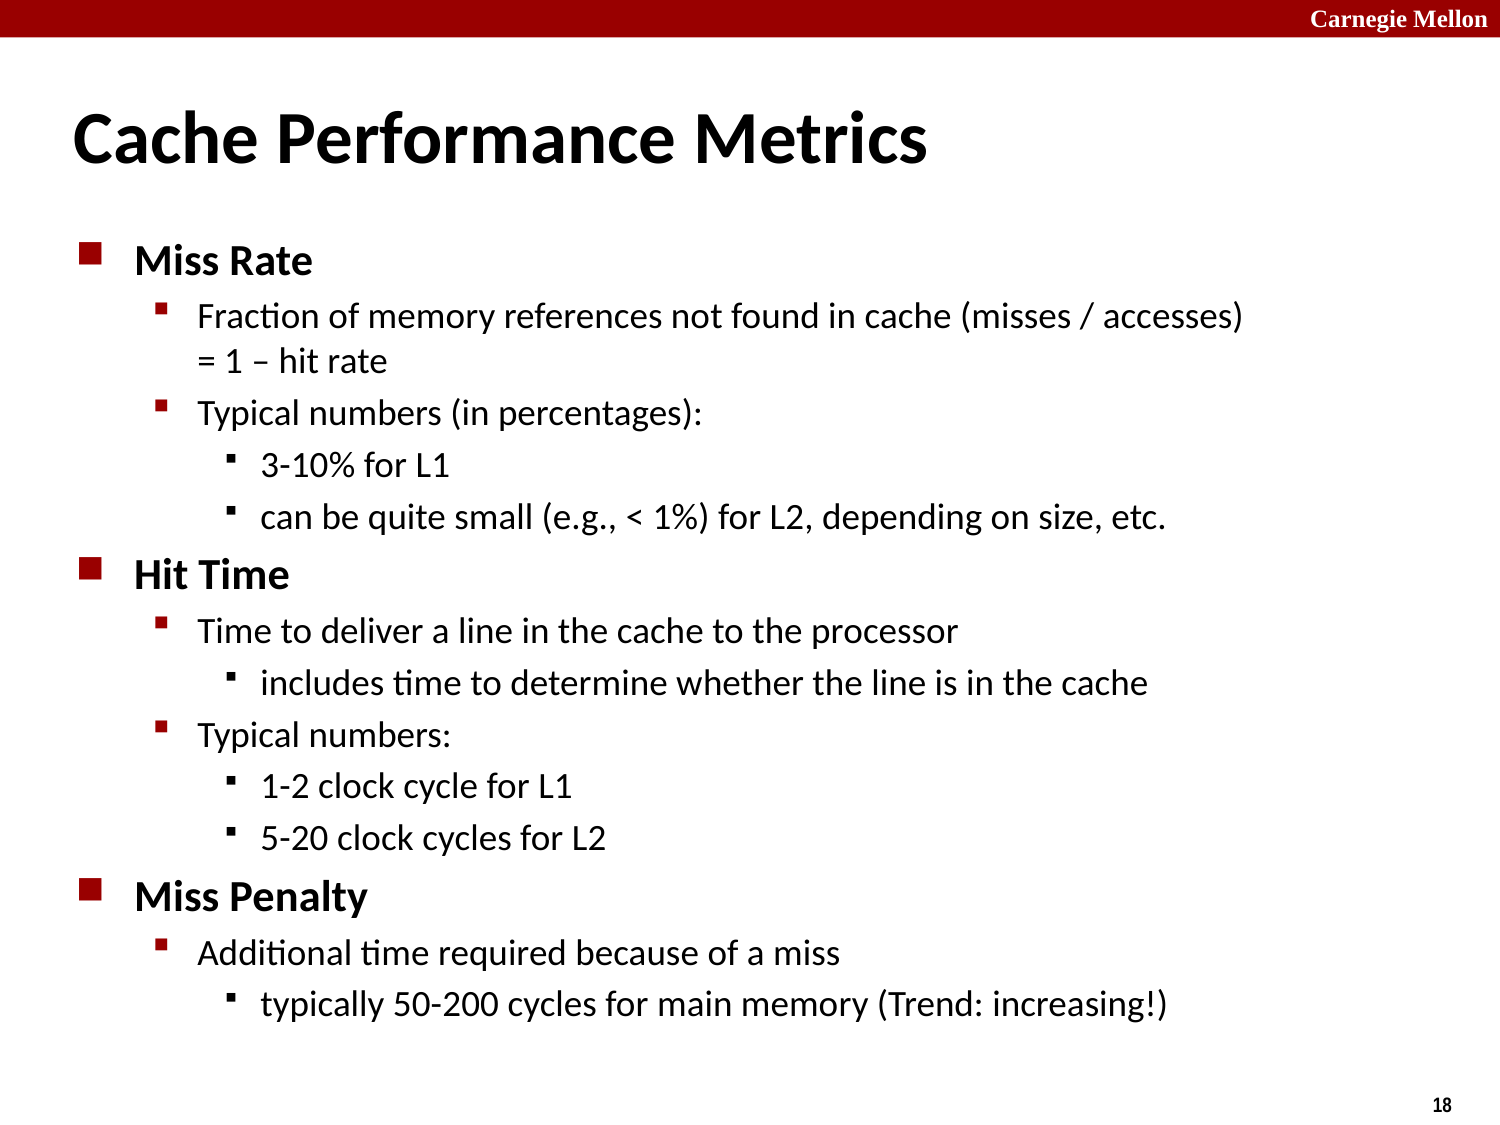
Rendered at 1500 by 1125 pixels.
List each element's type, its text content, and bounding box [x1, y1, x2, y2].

list Miss Rate Fraction of memory references not found in cache (misses / accesses) = 1 – hit rate Typical numbers (in percentages): 3-10% for L1 can be quite small (e.g., < 1%) for L2, depending on size, etc. Hit Time Time to deliver a line in the cache to the processor includes time to determine whether the line is in the cache Typical numbers: 1-2 clock cycle for L1 5-20 clock cycles for L2 Miss Penalty Additional time required because of a miss typically 50-200 cycles for main memory (Trend: increasing!) [64, 223, 1476, 1040]
title Cache Performance Metrics [58, 71, 1305, 197]
